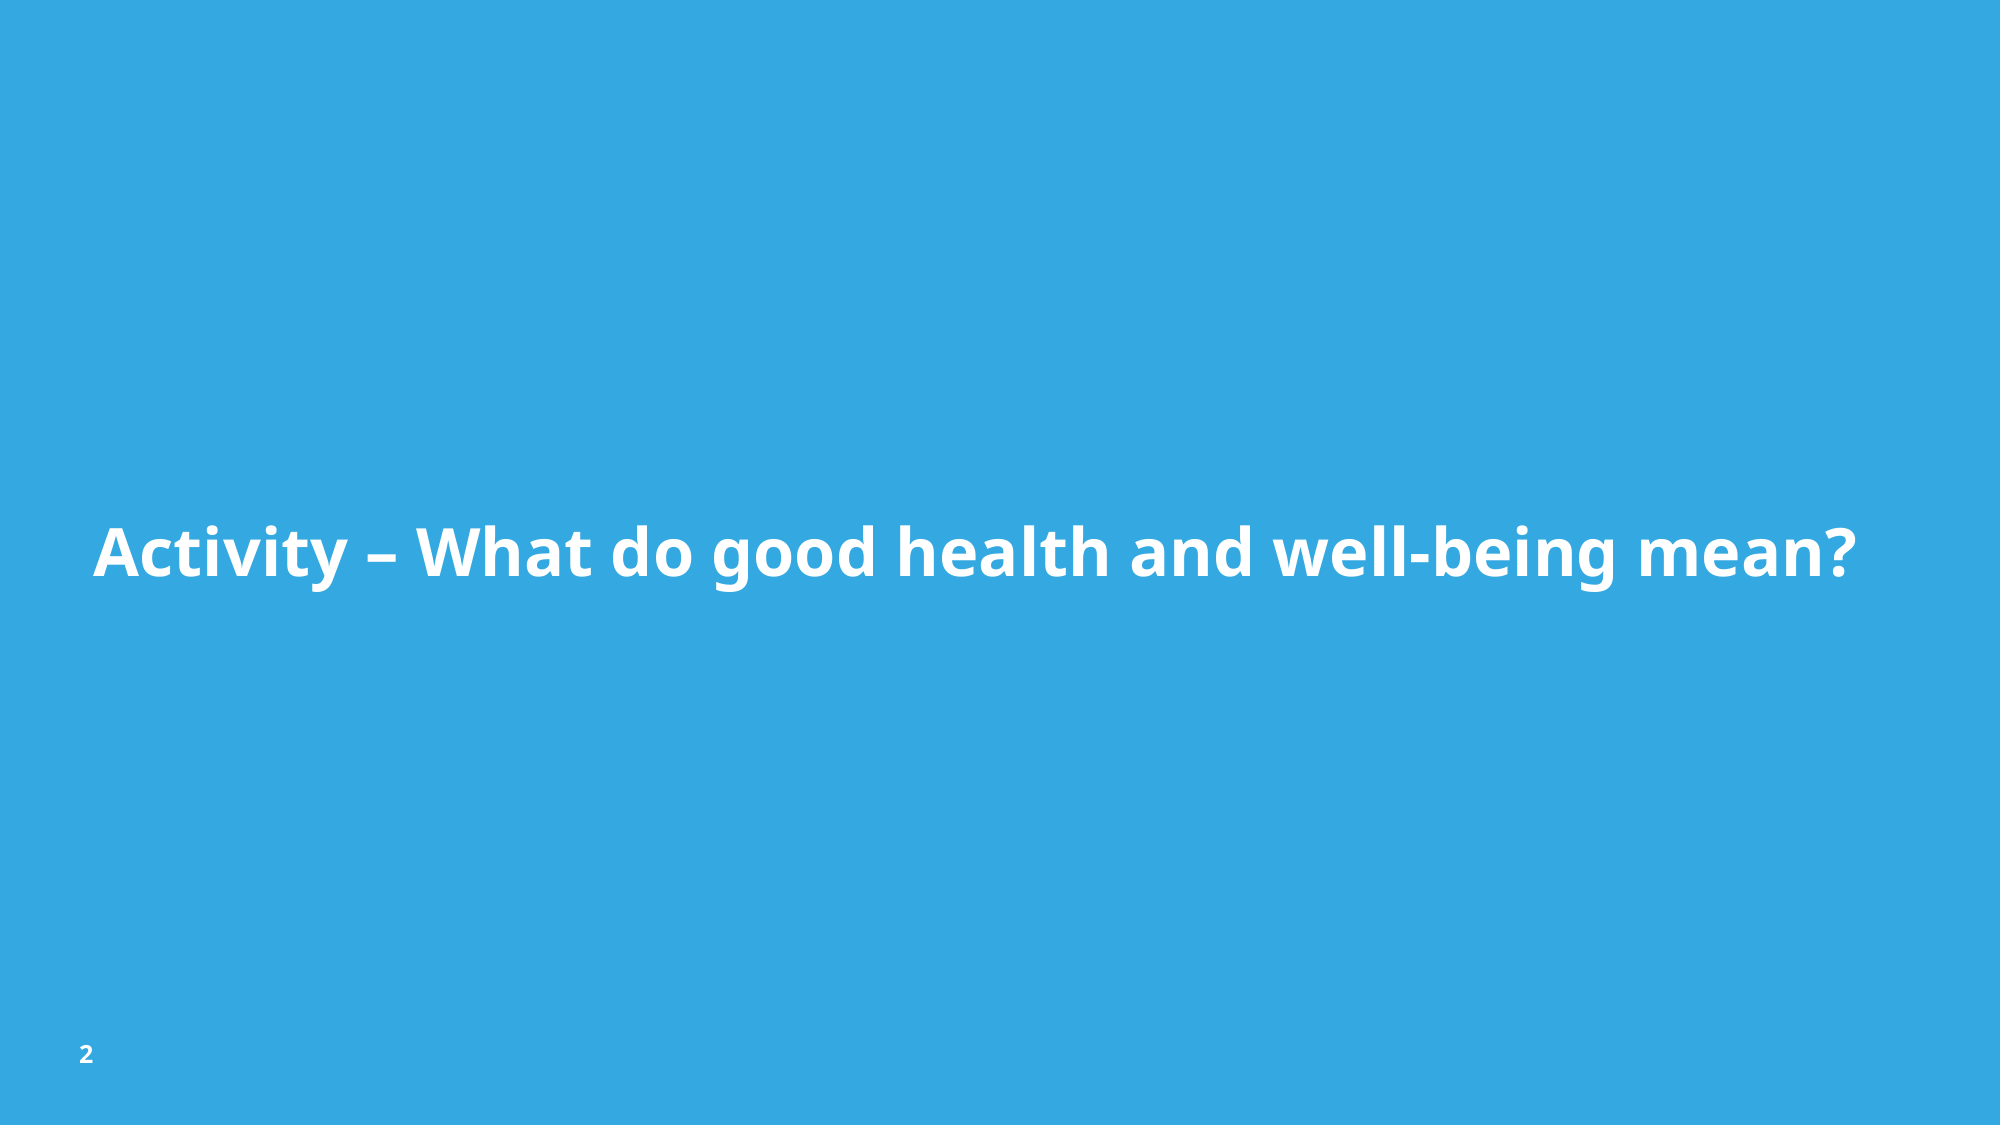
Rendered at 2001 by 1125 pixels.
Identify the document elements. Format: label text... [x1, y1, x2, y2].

title Activity – What do good health and well-being mean? [78, 125, 1883, 984]
slide_number 2 [79, 1023, 190, 1073]
